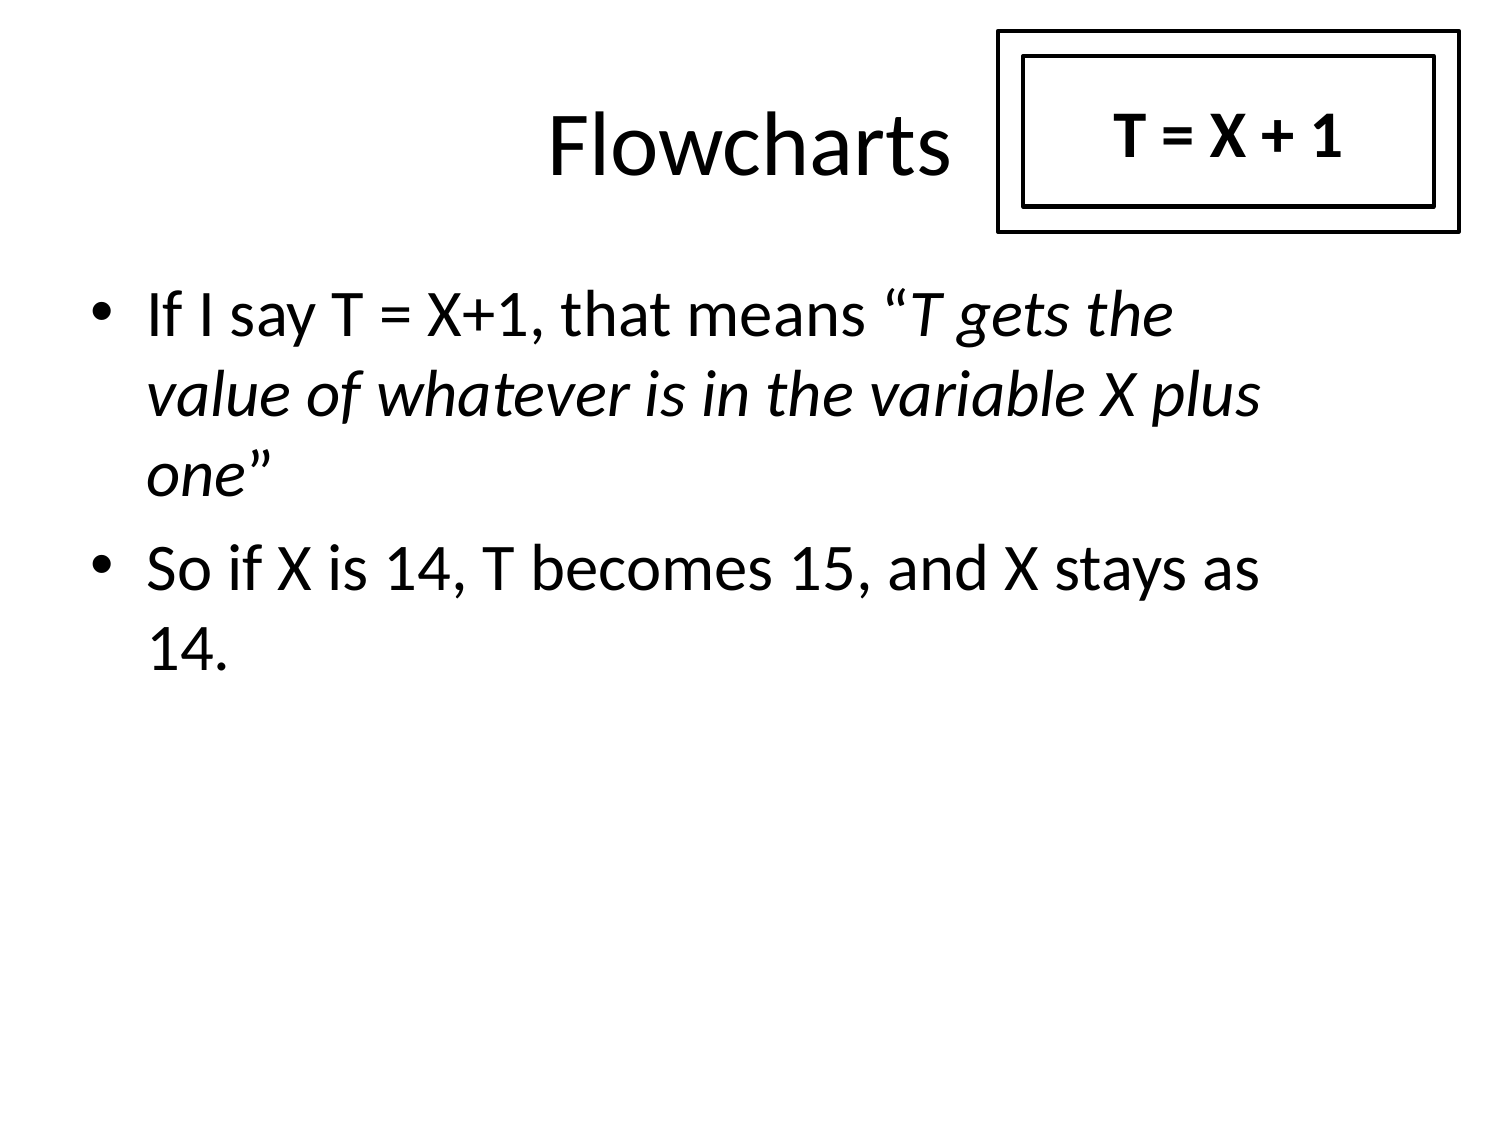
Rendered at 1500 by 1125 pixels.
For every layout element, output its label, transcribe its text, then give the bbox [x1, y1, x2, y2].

list If I say T = X+1, that means “T gets the value of whatever is in the variable X plus one” So if X is 14, T becomes 15, and X stays as 14. [75, 262, 1317, 1005]
text_box T = X + 1 [996, 29, 1461, 234]
title Flowcharts [1025, 58, 1425, 204]
title Flowcharts [75, 45, 996, 233]
